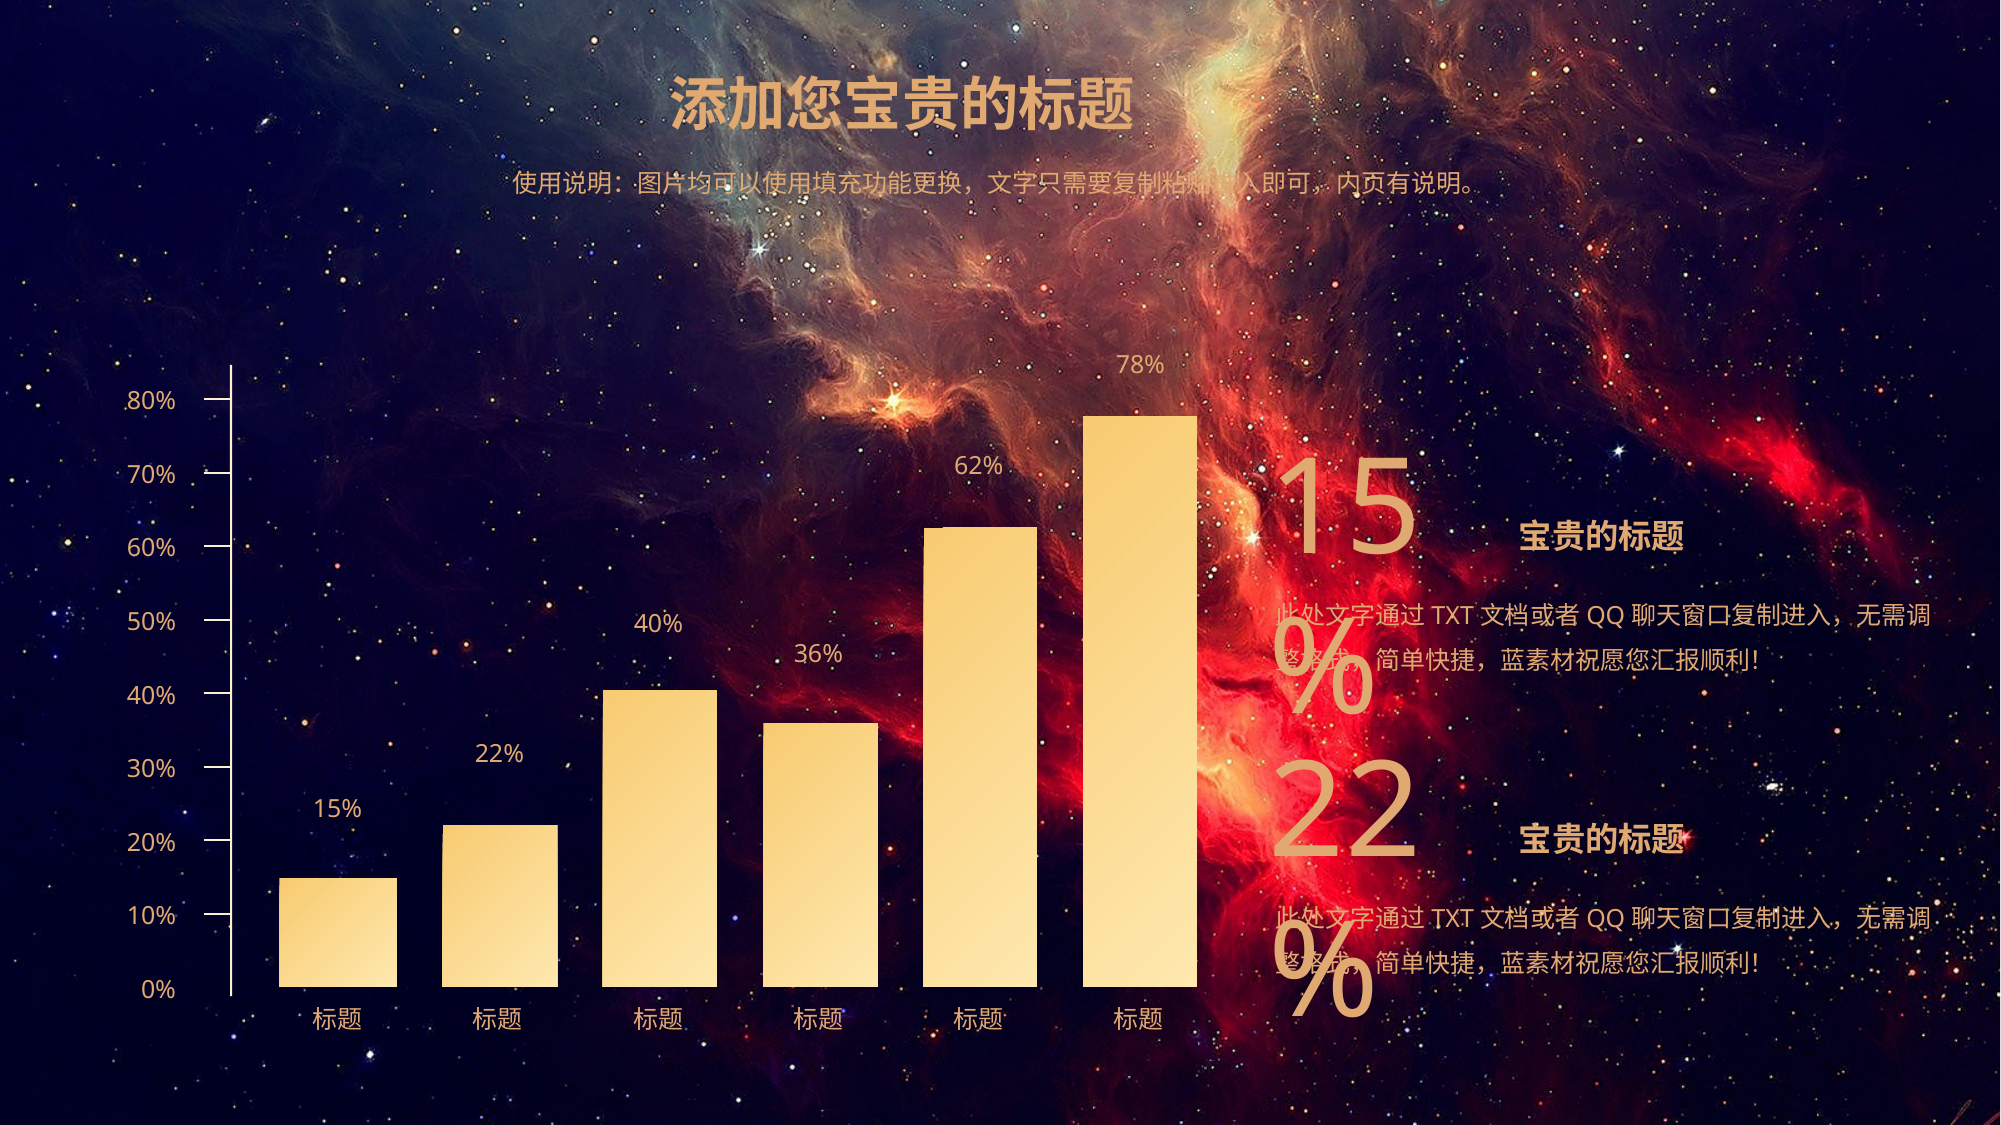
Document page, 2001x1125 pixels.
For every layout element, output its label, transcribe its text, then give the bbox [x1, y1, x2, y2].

text_box 70% [60, 451, 191, 496]
text_box 62% [920, 441, 1037, 487]
text_box 22% [441, 730, 558, 776]
text_box 标题 [279, 995, 396, 1041]
text_box [763, 723, 878, 987]
text_box 80% [60, 377, 191, 422]
text_box 20% [60, 818, 191, 864]
text_box 此处文字通过TXT文档或者QQ聊天窗口复制进入，无需调整格式，简单快捷，蓝素材祝愿您汇报顺利！ [1505, 880, 1955, 986]
text_box 宝贵的标题 [1505, 810, 1800, 866]
text_box 宝贵的标题 [1505, 507, 1800, 563]
text_box 40% [60, 671, 191, 717]
text_box 36% [760, 630, 877, 675]
text_box 标题 [439, 995, 557, 1041]
text_box 此处文字通过TXT文档或者QQ聊天窗口复制进入，无需调整格式，简单快捷，蓝素材祝愿您汇报顺利！ [1505, 577, 1955, 682]
text_box 30% [60, 745, 191, 790]
text_box 40% [600, 600, 717, 645]
text_box [279, 878, 397, 987]
text_box 标题 [920, 995, 1037, 1041]
text_box [442, 825, 558, 987]
text_box 0% [60, 966, 191, 1011]
text_box [602, 690, 717, 987]
text_box 10% [60, 892, 191, 938]
text_box 使用说明：图片均可以使用填充功能更换，文字只需要复制粘贴进入即可，内页有说明。 [402, 145, 1598, 206]
text_box 标题 [600, 995, 717, 1041]
text_box 添加您宝贵的标题 [654, 59, 1346, 145]
text_box 50% [60, 598, 191, 643]
text_box 60% [60, 524, 191, 570]
text_box 78% [1082, 340, 1199, 386]
text_box 标题 [760, 995, 877, 1041]
text_box [923, 527, 1037, 987]
text_box 15% [1260, 416, 1505, 719]
text_box [1083, 416, 1197, 987]
text_box 标题 [1080, 995, 1198, 1041]
text_box 15% [279, 784, 396, 830]
picture [0, 0, 2001, 1125]
text_box 22% [1260, 719, 1505, 1048]
